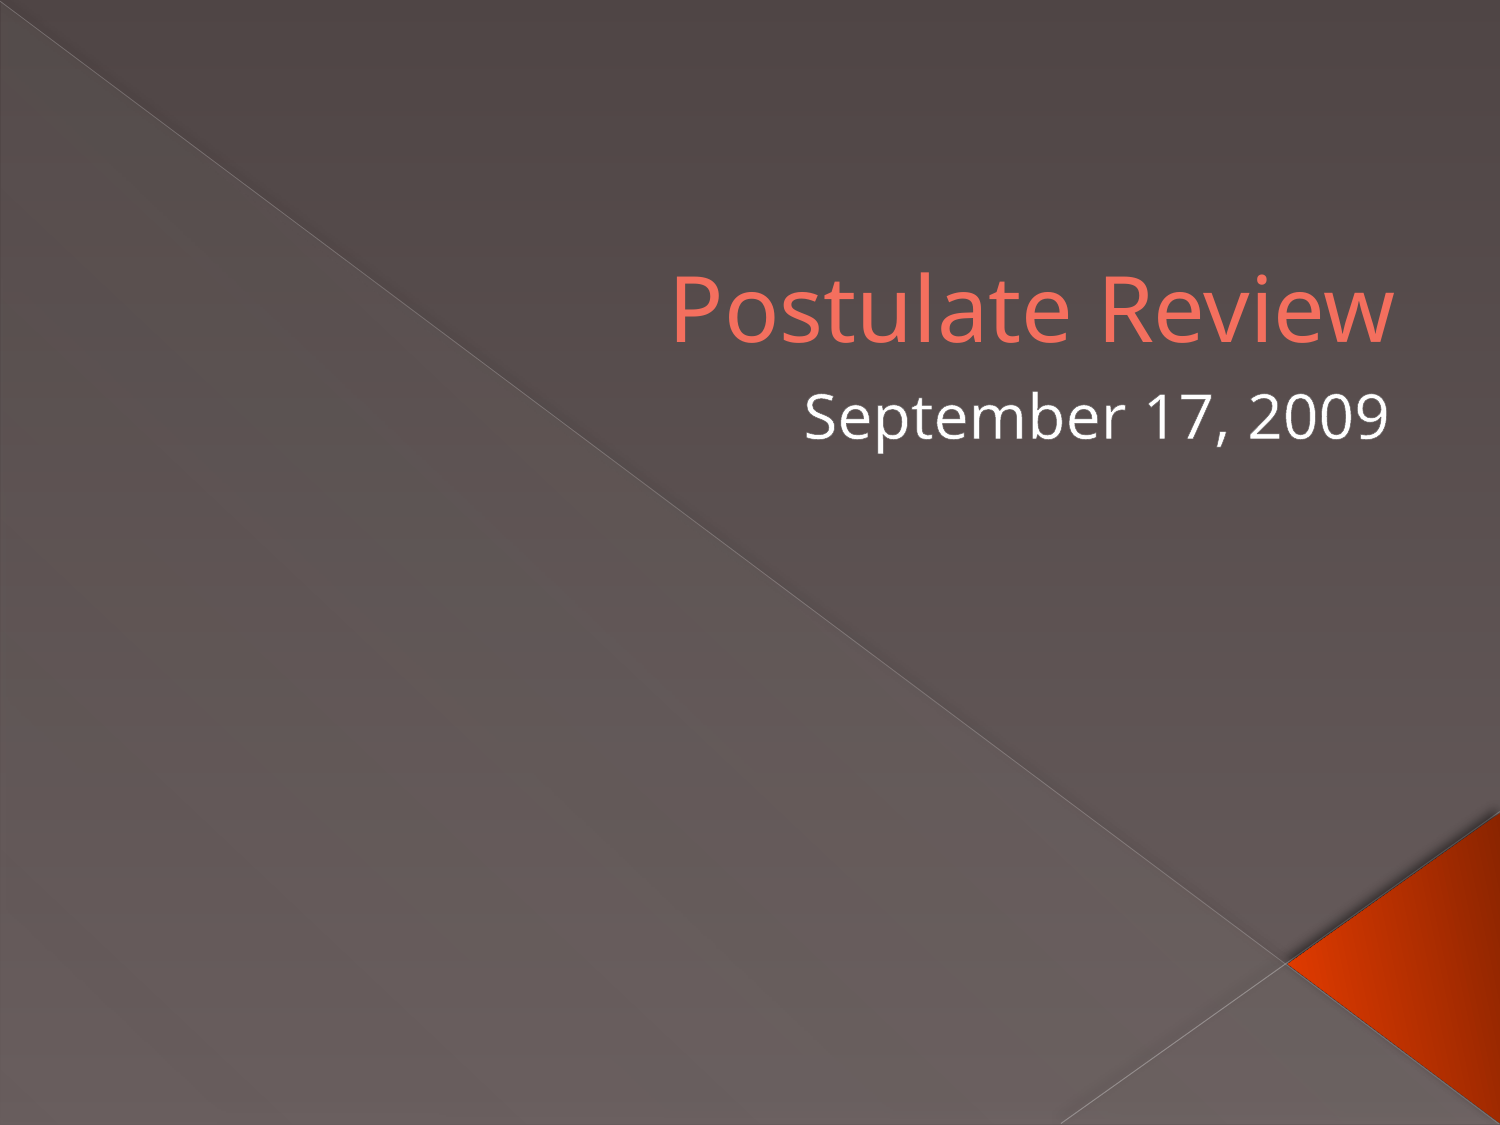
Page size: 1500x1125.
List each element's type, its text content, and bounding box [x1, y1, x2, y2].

subtitle September 17, 2009 [88, 369, 1412, 657]
title Postulate Review [88, 127, 1412, 369]
